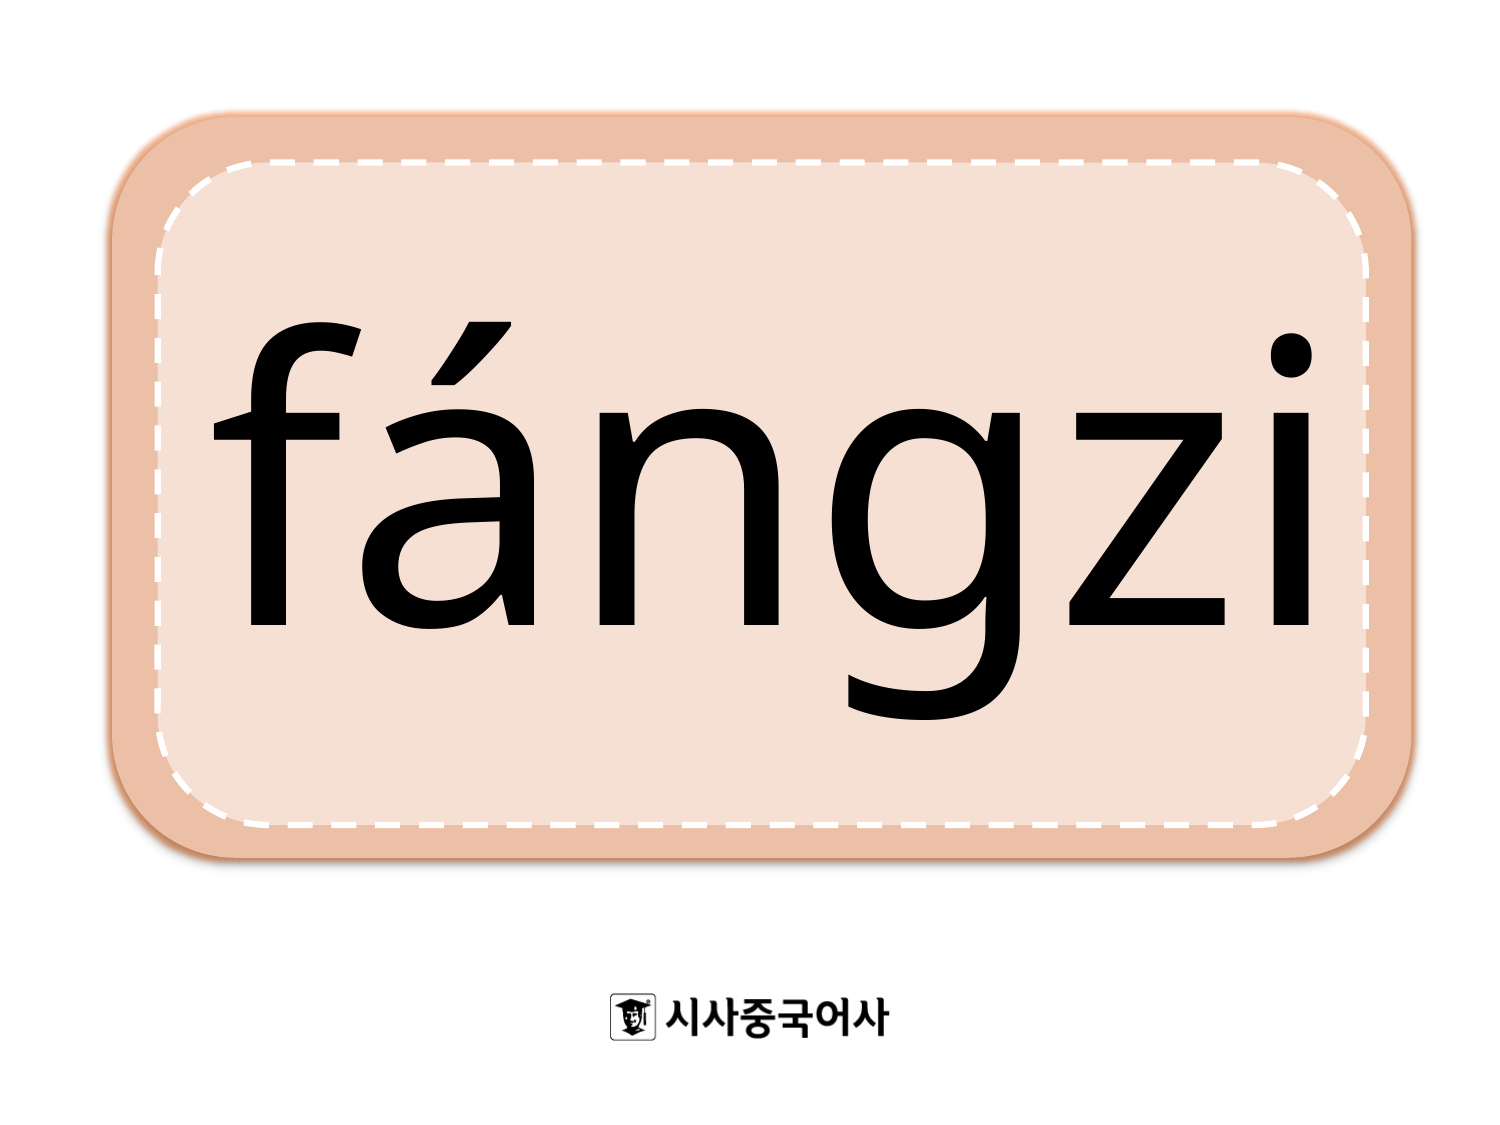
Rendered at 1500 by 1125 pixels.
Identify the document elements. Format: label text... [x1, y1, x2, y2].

text_box fángzi [171, 136, 1380, 799]
picture [602, 987, 898, 1047]
